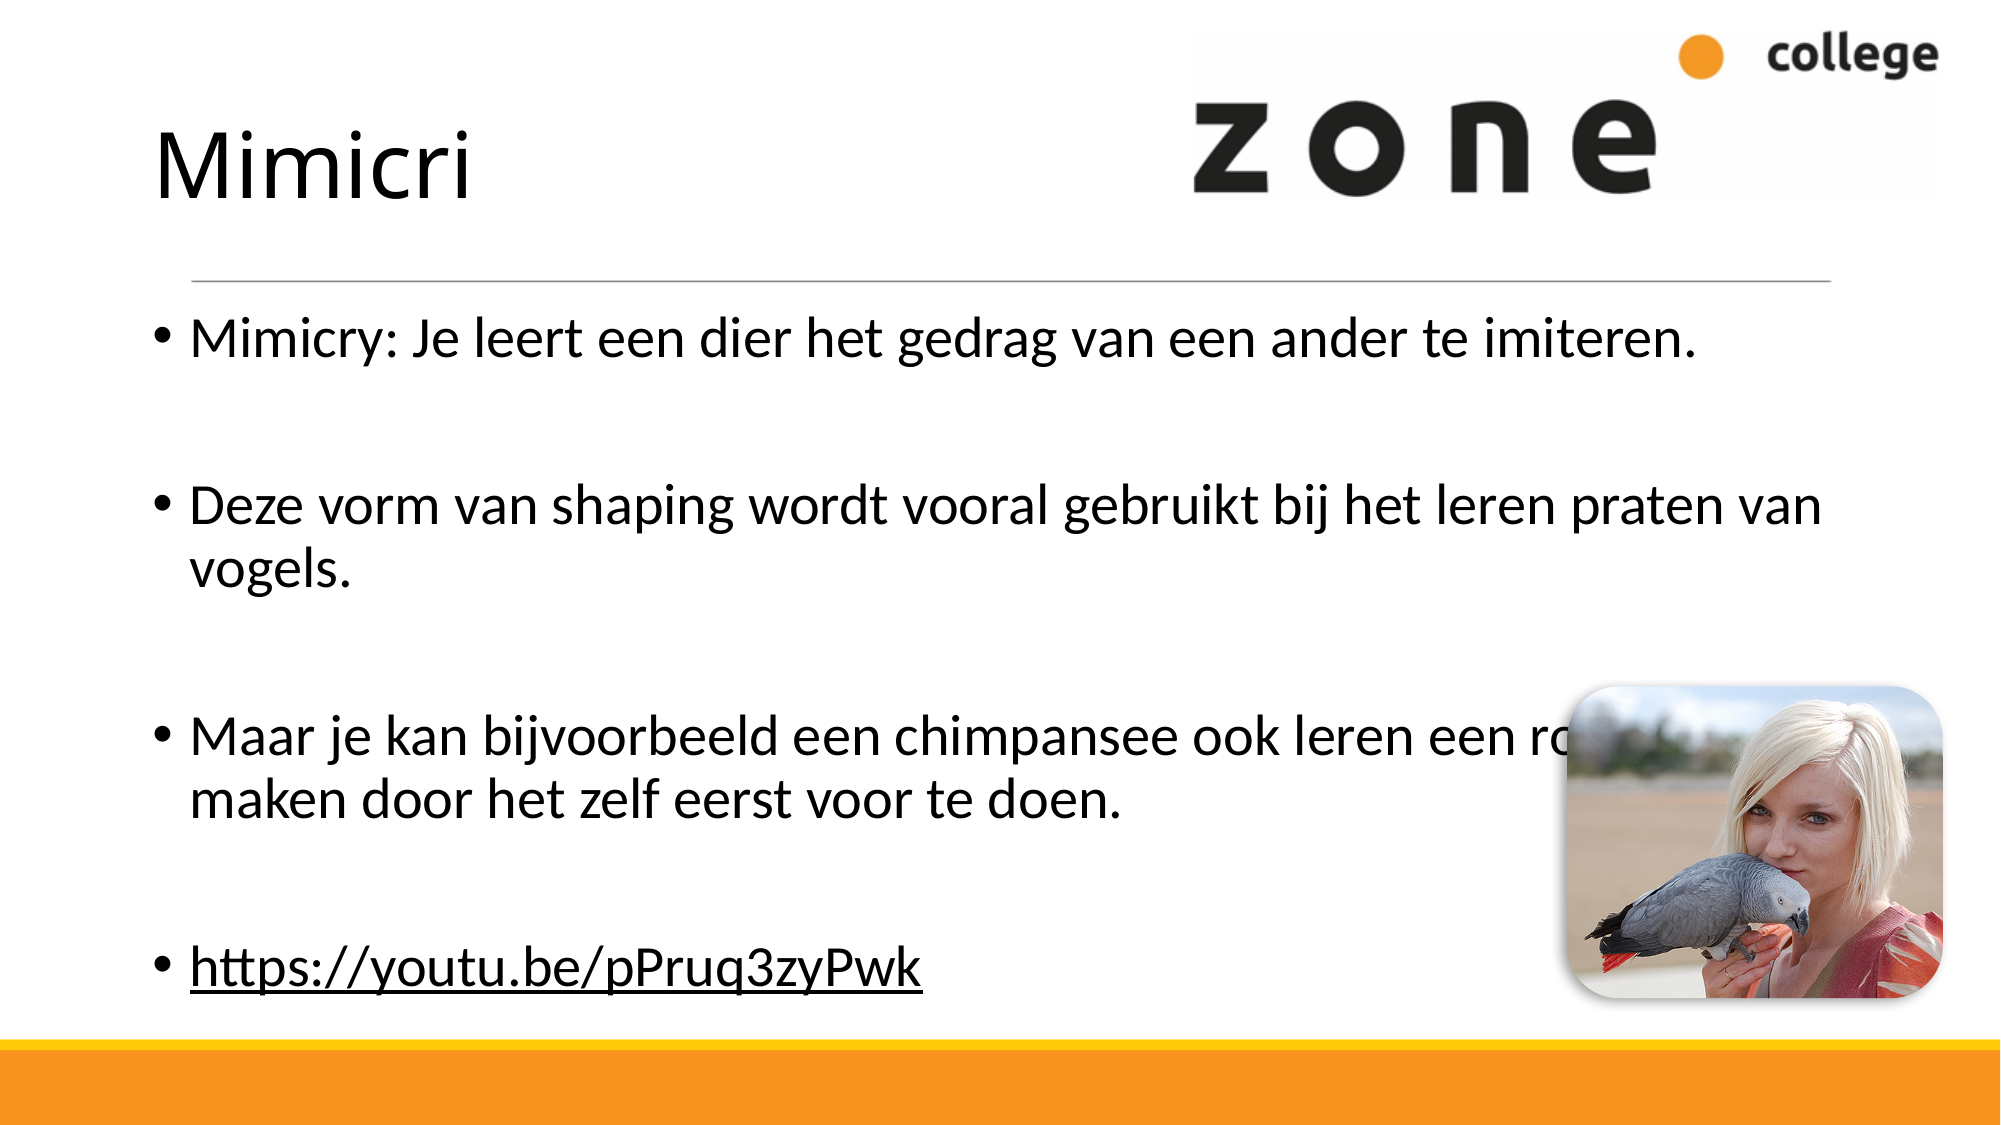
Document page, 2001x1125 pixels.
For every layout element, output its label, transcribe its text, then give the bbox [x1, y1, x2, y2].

title Mimicri [137, 59, 1863, 278]
list Mimicry: Je leert een dier het gedrag van een ander te imiteren. Deze vorm van shaping wordt vooral gebruikt bij het leren praten van vogels. Maar je kan bijvoorbeeld een chimpansee ook leren een rondje te maken door het zelf eerst voor te doen. https://youtu.be/pPruq3zyPwk [137, 299, 1863, 1014]
picture [0, 0, 2001, 1125]
